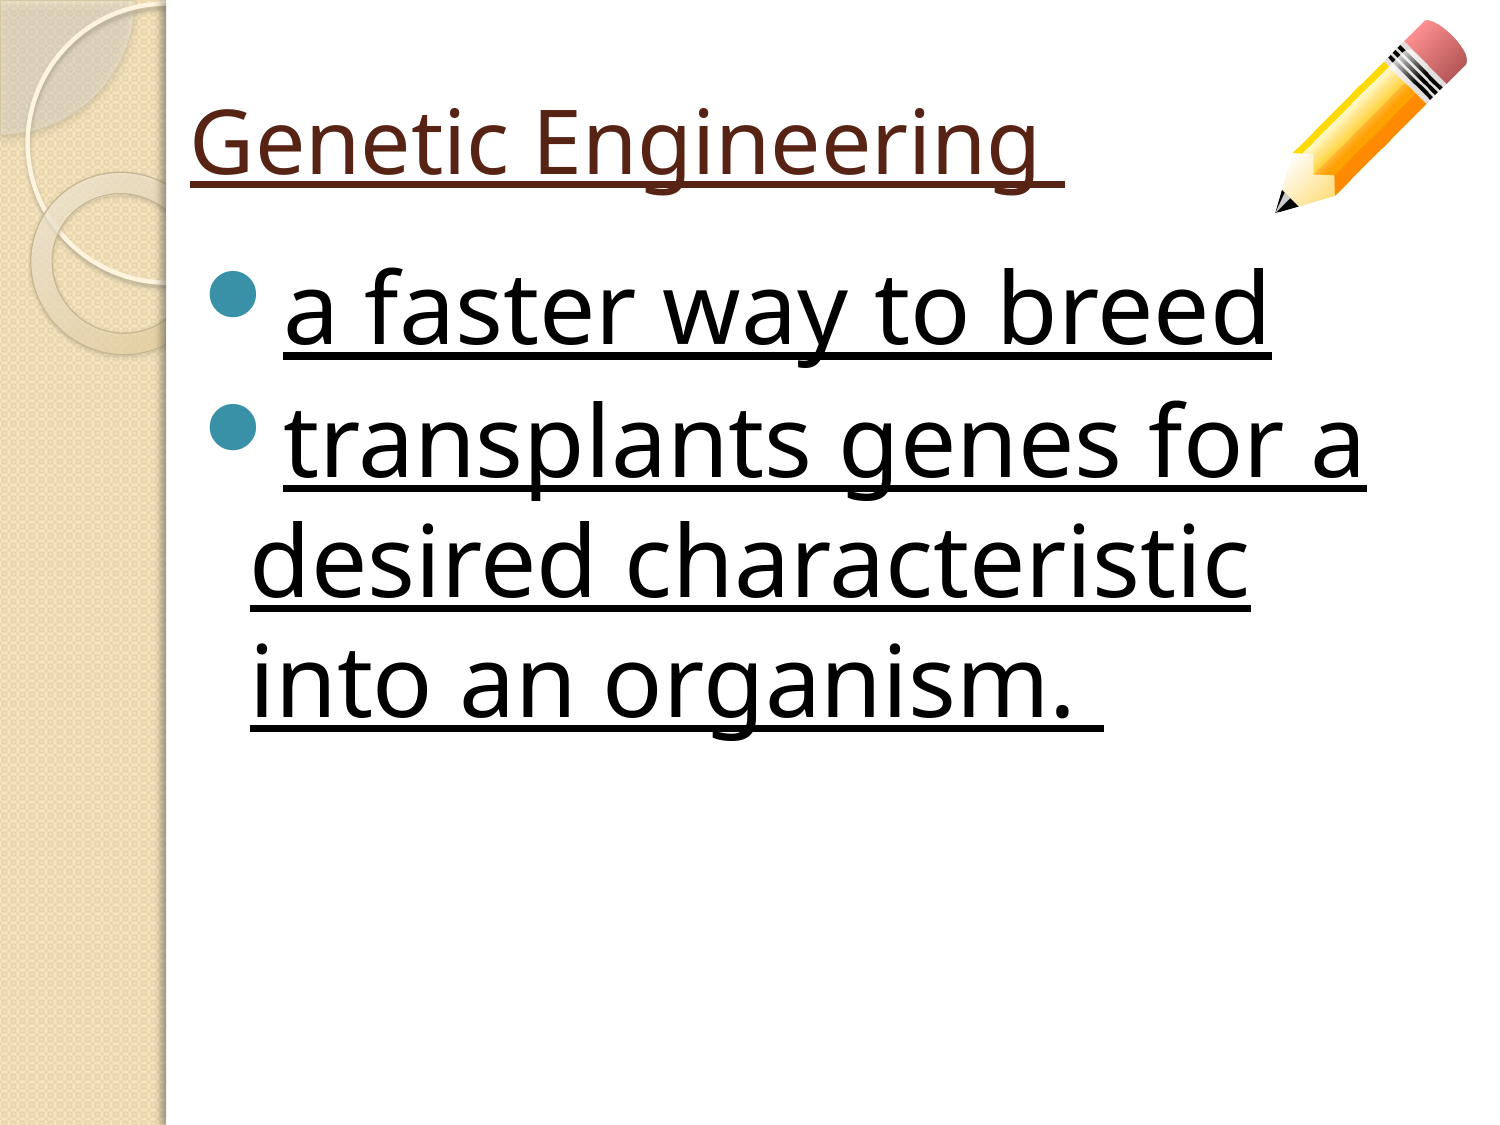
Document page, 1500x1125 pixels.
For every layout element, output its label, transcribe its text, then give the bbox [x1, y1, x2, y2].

picture [1274, 20, 1467, 213]
list a faster way to breed transplants genes for a desired characteristic into an organism. [174, 237, 1463, 1088]
title Genetic Engineering [174, 45, 1466, 233]
